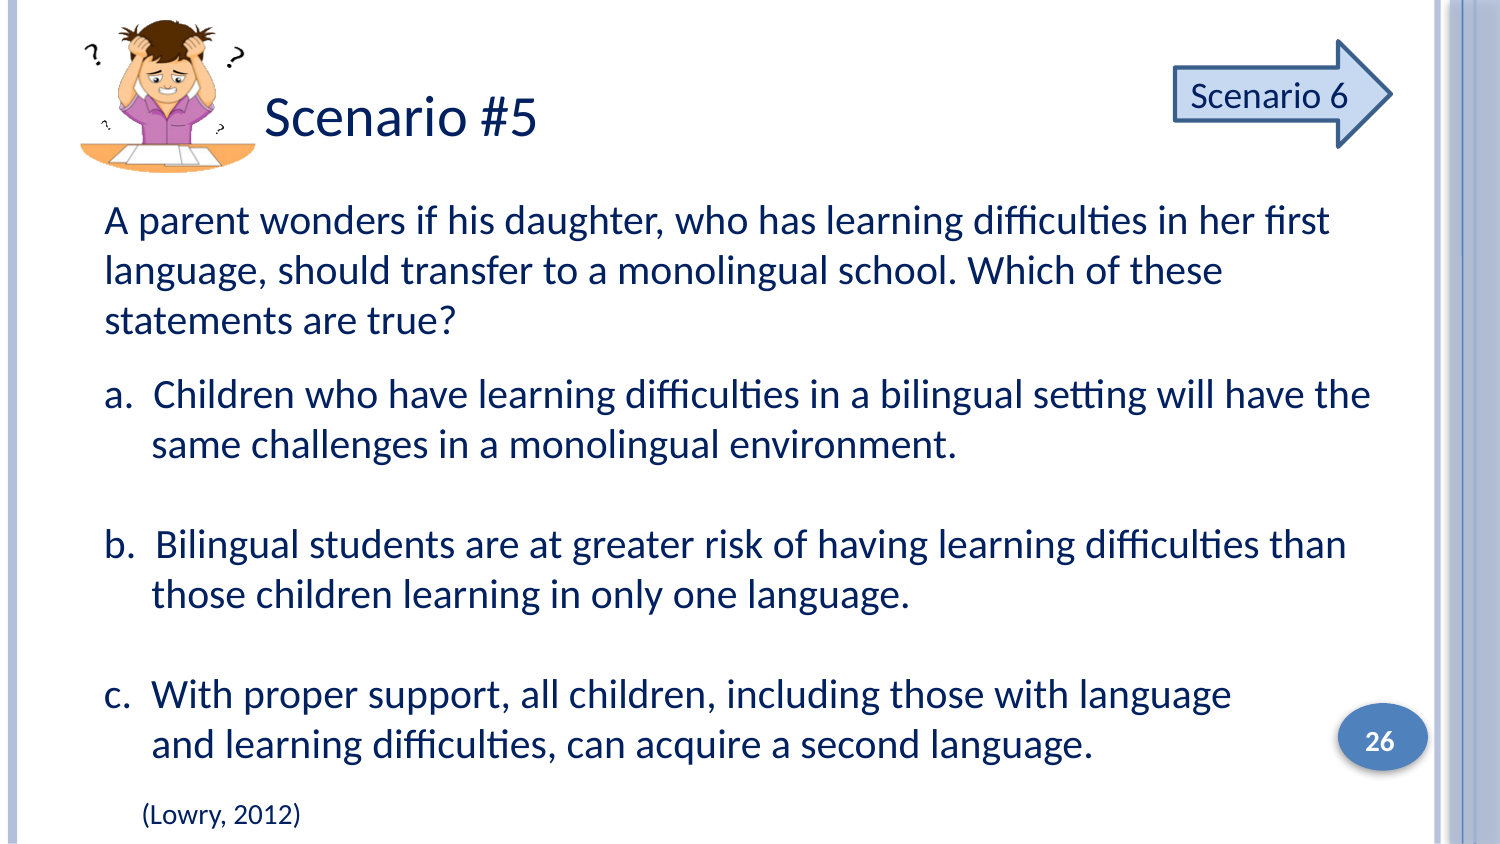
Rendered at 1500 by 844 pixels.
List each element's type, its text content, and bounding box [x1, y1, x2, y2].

text_box Scenario 6 [1172, 39, 1394, 149]
text_box a. Children who have learning difficulties in a bilingual setting will have the same challenges in a monolingual environment. b. Bilingual students are at greater risk of having learning difficulties than those children learning in only one language. c. With proper support, all children, including those with language and learning difficulties, can acquire a second language. [89, 359, 1428, 844]
text_box Scenario #5 [282, 70, 960, 155]
picture [61, 15, 276, 179]
list A parent wonders if his daughter, who has learning difficulties in her first language, should transfer to a monolingual school. Which of these statements are true? [89, 177, 1421, 359]
text_box (Lowry, 2012) [126, 787, 317, 838]
text_box [124, 3, 1500, 107]
